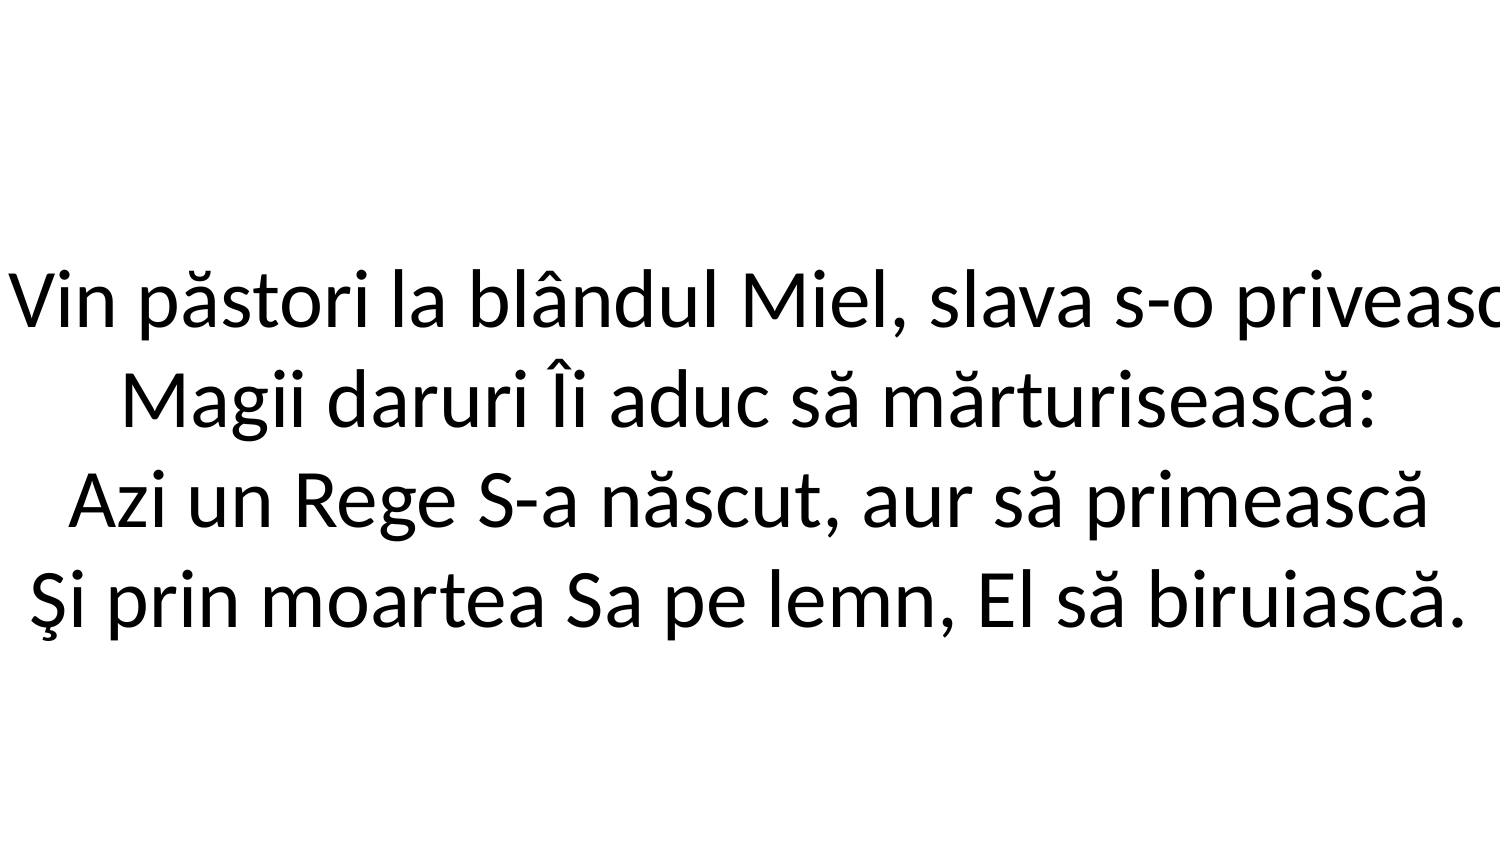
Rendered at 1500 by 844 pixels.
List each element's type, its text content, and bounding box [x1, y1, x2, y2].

text_box 3. Vin păstori la blândul Miel, slava s-o privească, Magii daruri Îi aduc să mărturisească: Azi un Rege S-a născut, aur să primească Şi prin moartea Sa pe lemn, El să biruiască. [0, 192, 1500, 652]
